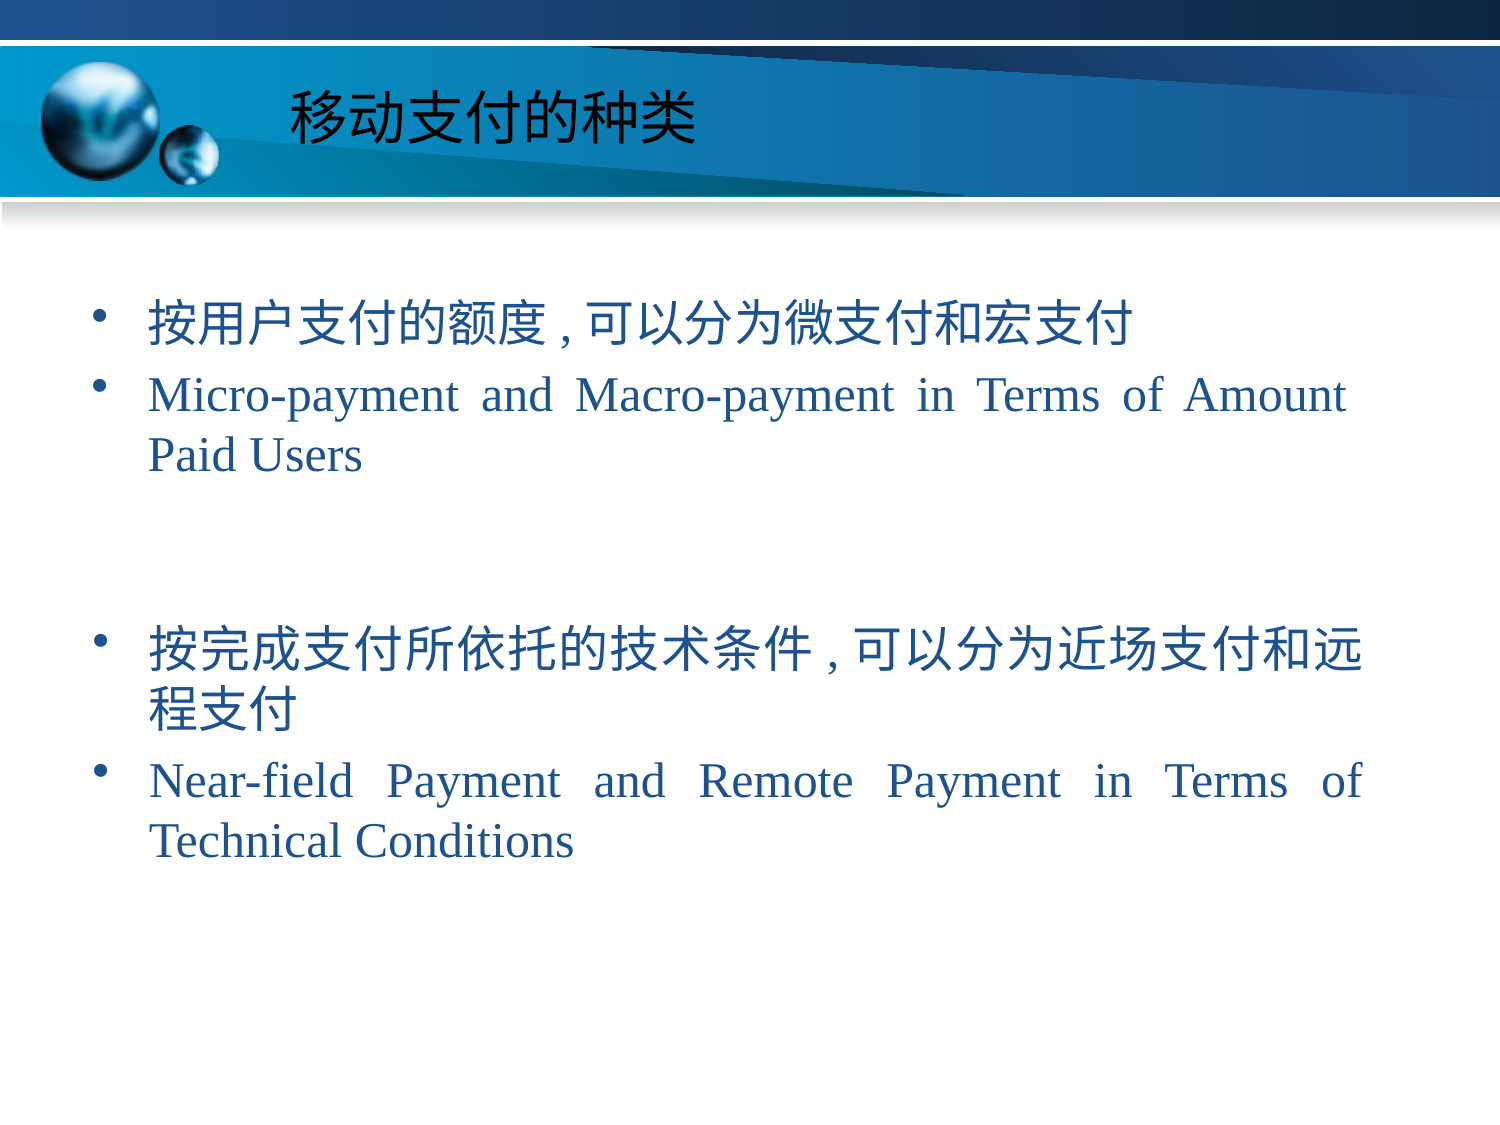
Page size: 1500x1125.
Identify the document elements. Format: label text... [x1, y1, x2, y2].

text_box 按完成支付所依托的技术条件,可以分为近场支付和远程支付 Near-field Payment and Remote Payment in Terms of Technical Conditions [77, 609, 1379, 875]
text_box 按用户支付的额度,可以分为微支付和宏支付 Micro-payment and Macro-payment in Terms of Amount Paid Users [76, 283, 1363, 489]
picture [42, 63, 159, 180]
picture [160, 126, 218, 184]
title 移动支付的种类 [274, 44, 1363, 188]
